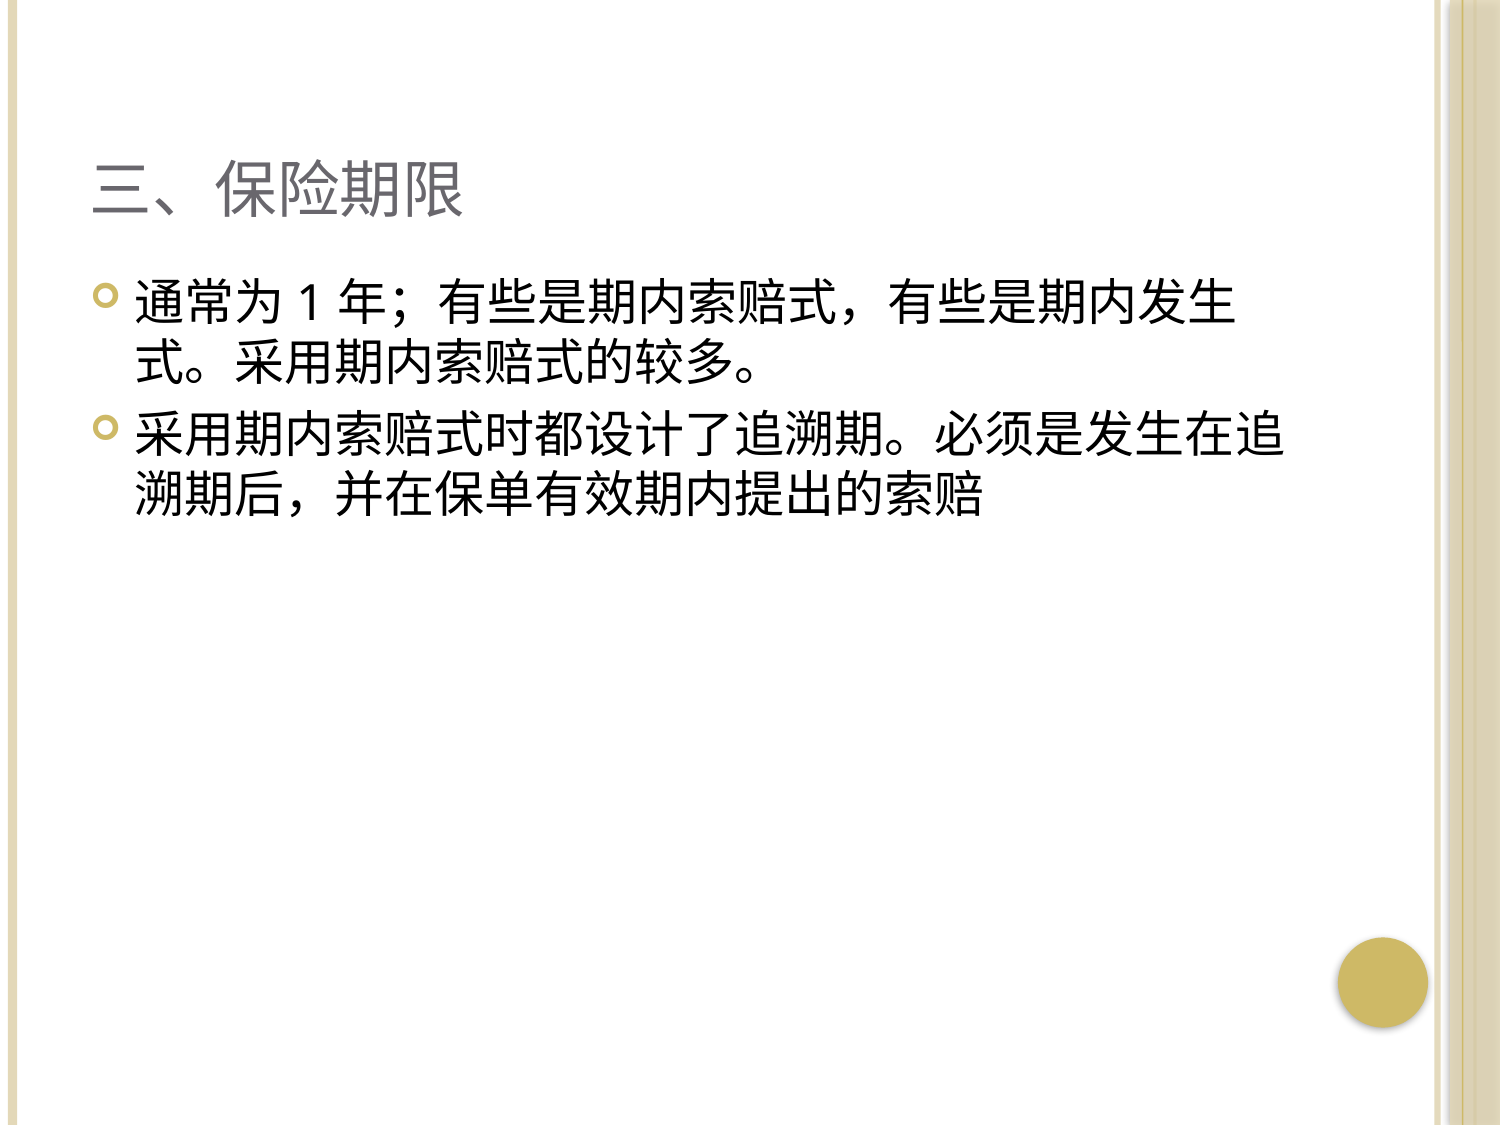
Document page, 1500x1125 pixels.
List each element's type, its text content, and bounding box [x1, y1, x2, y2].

title 三、保险期限 [75, 45, 1300, 233]
list 通常为1年；有些是期内索赔式，有些是期内发生式。采用期内索赔式的较多。 采用期内索赔式时都设计了追溯期。必须是发生在追溯期后，并在保单有效期内提出的索赔 [74, 262, 1301, 1063]
